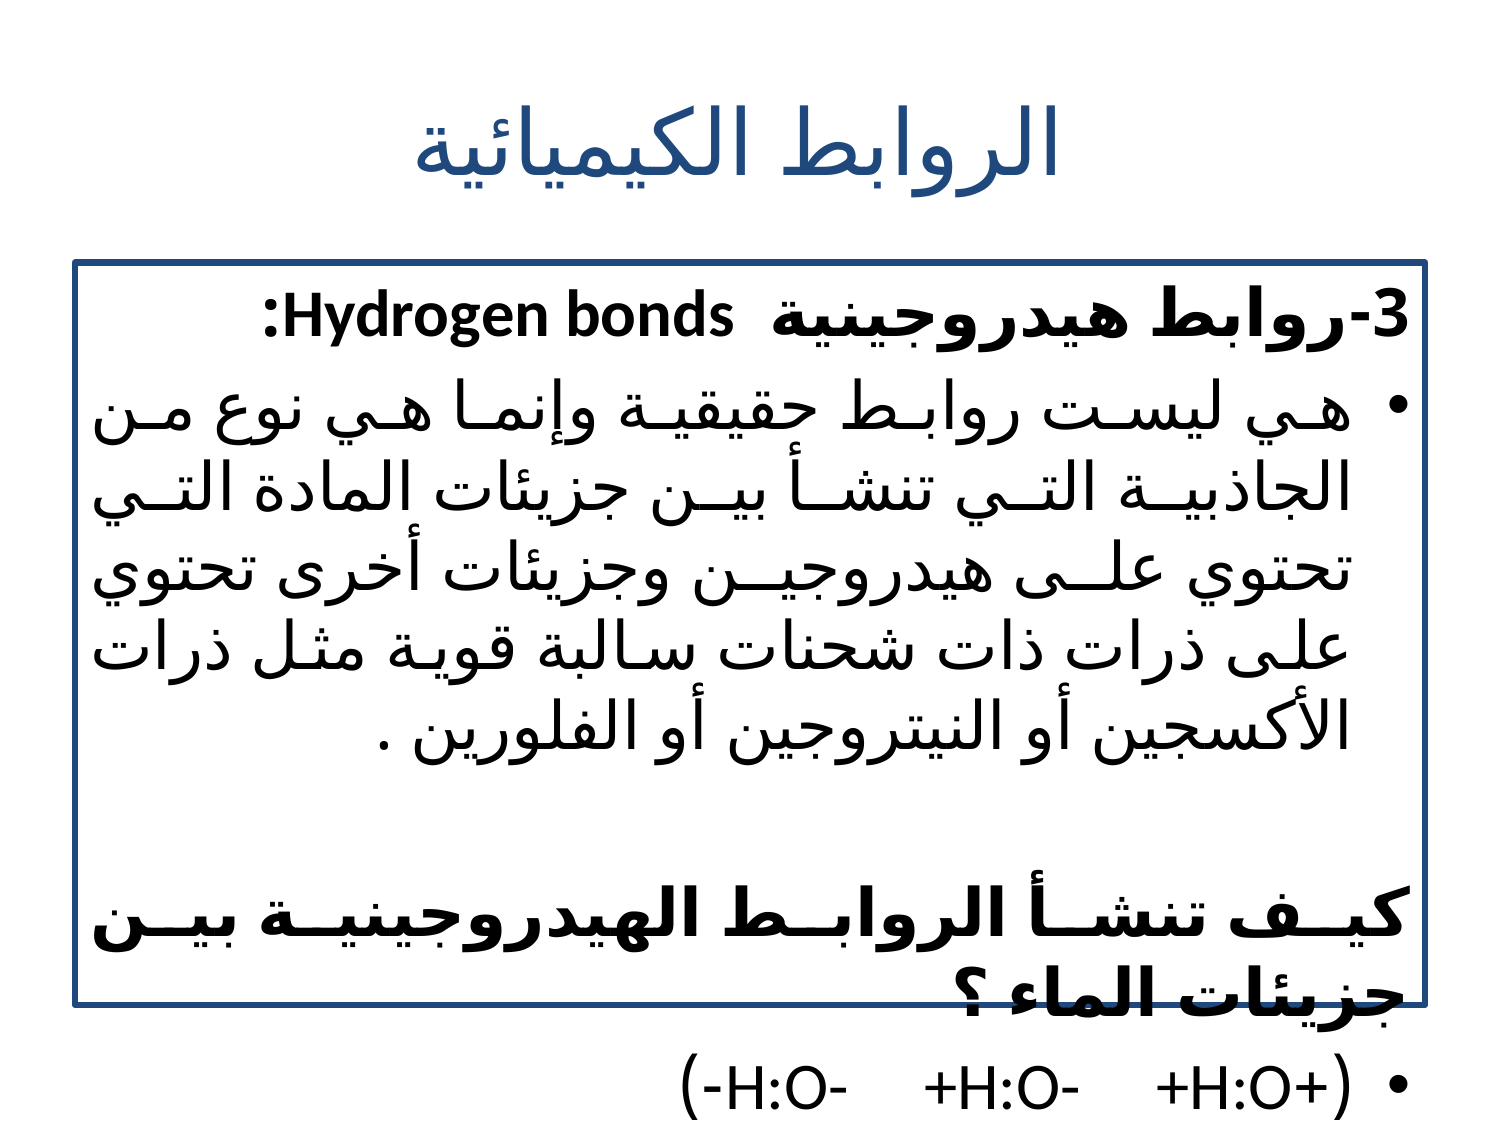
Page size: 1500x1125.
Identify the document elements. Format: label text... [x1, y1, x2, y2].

list 3-روابط هيدروجينية Hydrogen bonds: هي ليست روابط حقيقية وإنما هي نوع من الجاذبية التي تنشأ بين جزيئات المادة التي تحتوي على هيدروجين وجزيئات أخرى تحتوي على ذرات ذات شحنات سالبة قوية مثل ذرات الأكسجين أو النيتروجين أو الفلورين . كيف تنشأ الروابط الهيدروجينية بين جزيئات الماء ؟ (+H:O- +H:O- +H:O-) [75, 262, 1425, 1005]
title الروابط الكيميائية [75, 45, 1425, 233]
